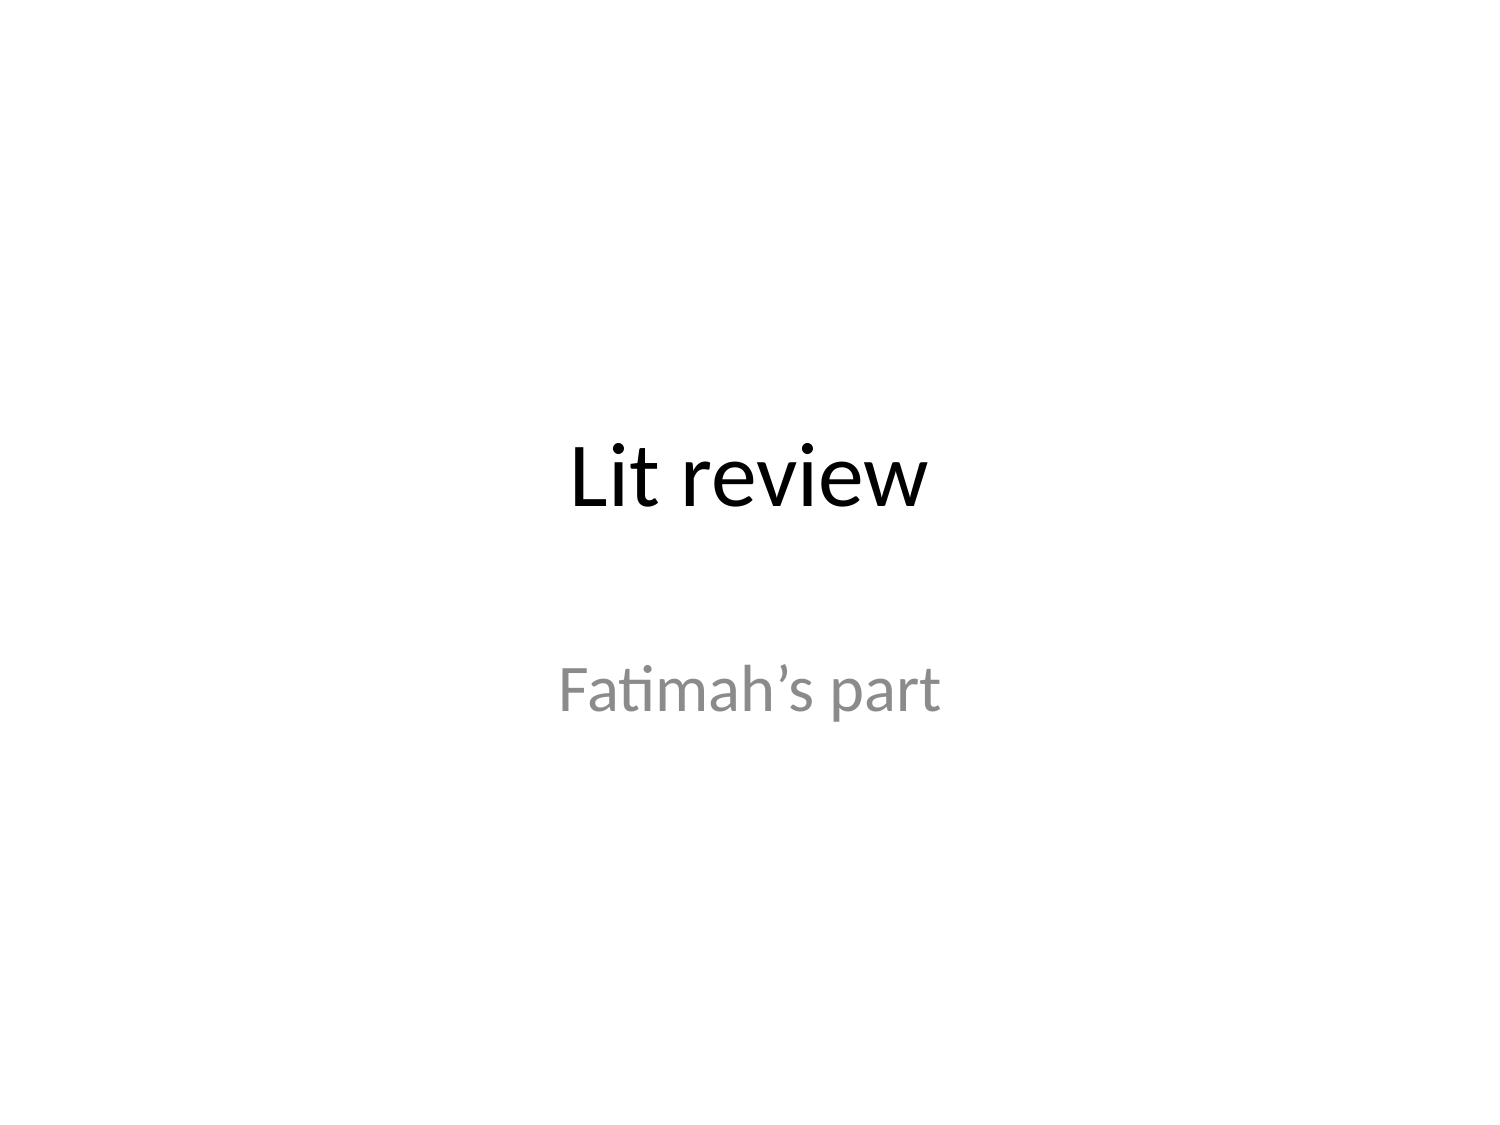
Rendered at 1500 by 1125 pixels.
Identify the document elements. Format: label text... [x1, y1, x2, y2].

title Lit review [112, 349, 1388, 591]
subtitle Fatimah’s part [225, 637, 1275, 925]
